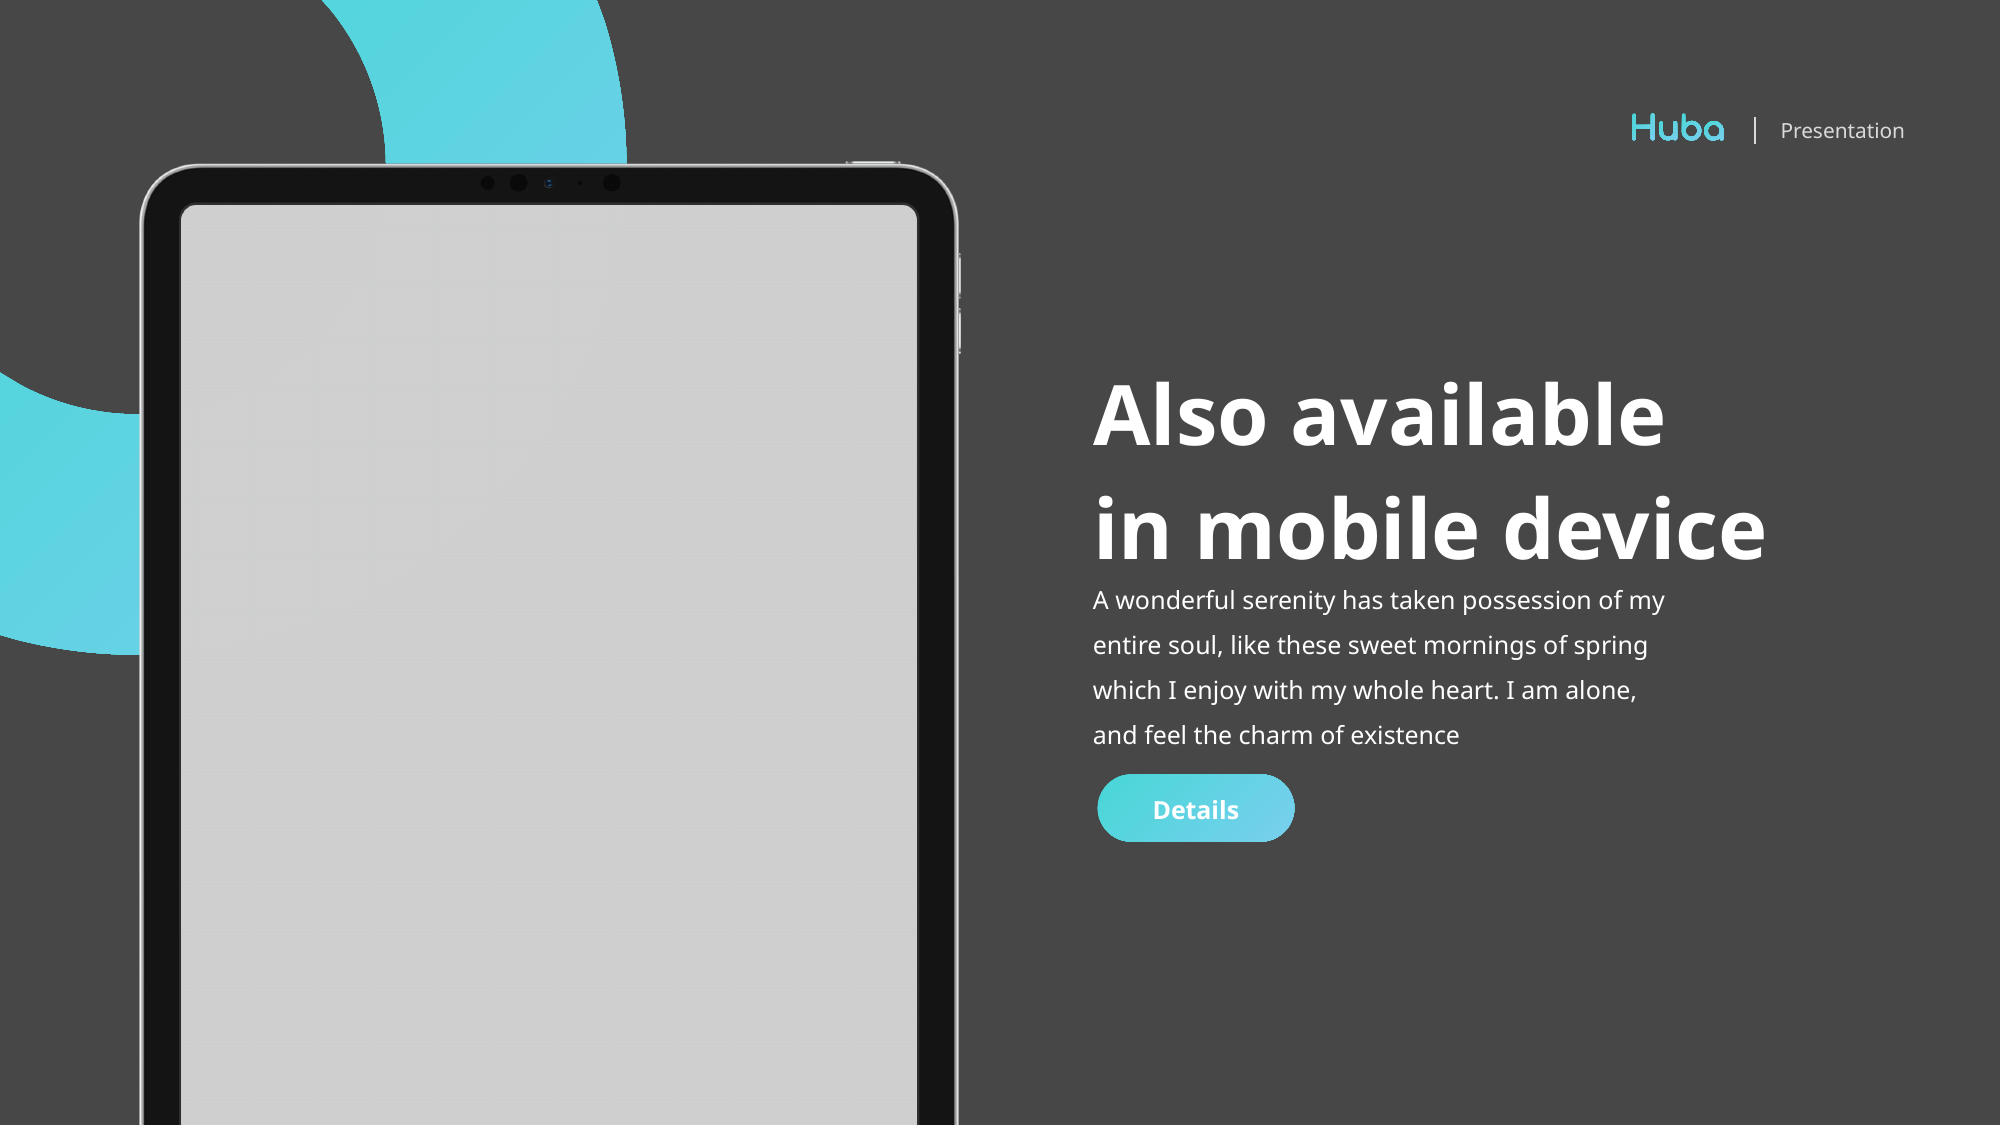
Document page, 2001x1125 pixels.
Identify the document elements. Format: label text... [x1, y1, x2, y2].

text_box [1632, 113, 1724, 141]
text_box [0, 372, 136, 655]
list Also available in mobile device [1078, 331, 1919, 609]
text_box [321, 0, 627, 161]
text_box Presentation [1765, 110, 1984, 151]
text_box [1103, 773, 1289, 787]
text_box Details [1097, 787, 1295, 832]
text_box [1106, 832, 1286, 843]
picture [136, 161, 961, 1125]
text_box A wonderful serenity has taken possession of my entire soul, like these sweet mornings of spring which I enjoy with my whole heart. I am alone, and feel the charm of existence [1078, 562, 1682, 757]
